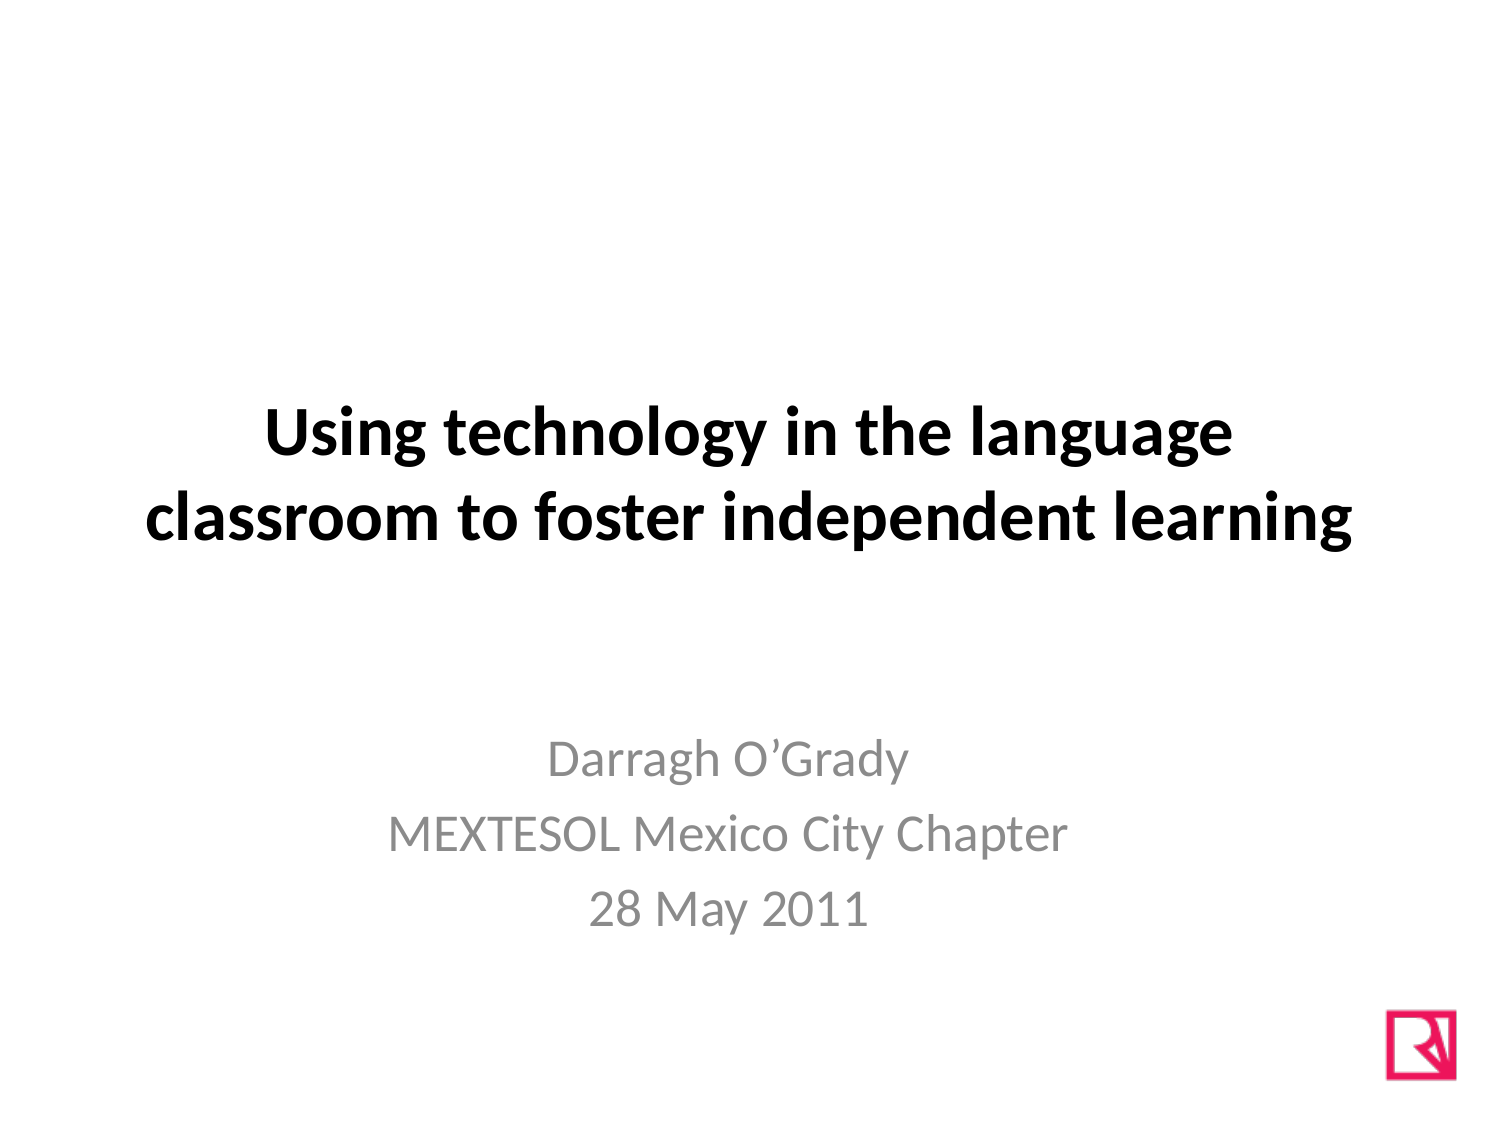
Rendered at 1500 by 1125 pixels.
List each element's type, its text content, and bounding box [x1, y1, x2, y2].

title Using technology in the language classroom to foster independent learning [112, 349, 1388, 591]
picture [1375, 999, 1466, 1089]
subtitle Darragh O’Grady MEXTESOL Mexico City Chapter 28 May 2011 [289, 716, 1169, 949]
